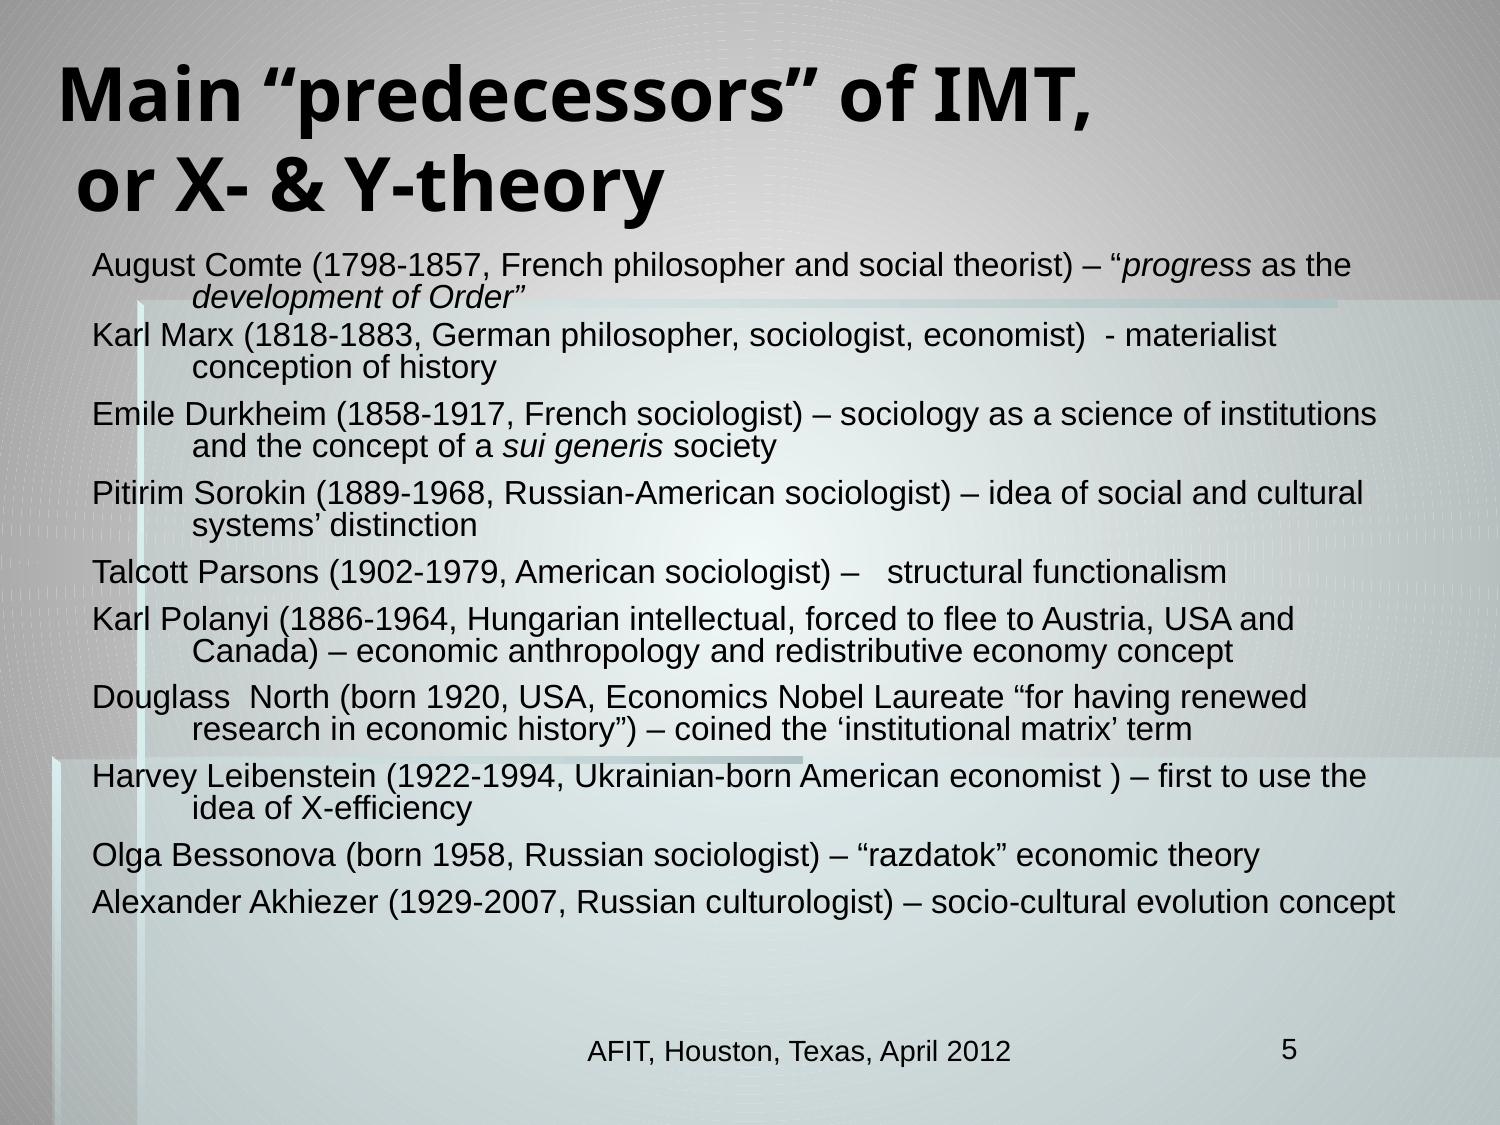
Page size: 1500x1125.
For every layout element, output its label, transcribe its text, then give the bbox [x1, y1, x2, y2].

list August Comte (1798-1857, French philosopher and social theorist) – “progress as the development of Order” Karl Marx (1818-1883, German philosopher, sociologist, economist) - materialist conception of history Emile Durkheim (1858-1917, French sociologist) – sociology as a science of institutions and the concept of a sui generis society Pitirim Sorokin (1889-1968, Russian-American sociologist) – idea of social and cultural systems’ distinction Talcott Parsons (1902-1979, American sociologist) – structural functionalism Karl Polanyi (1886-1964, Hungarian intellectual, forced to flee to Austria, USA and Canada) – economic anthropology and redistributive economy concept Douglass North (born 1920, USA, Economics Nobel Laureate “for having renewed research in economic history”) – coined the ‘institutional matrix’ term Harvey Leibenstein (1922-1994, Ukrainian-born American economist ) – first to use the idea of X-efficiency Olga Bessonova (born 1958, Russian sociologist) – “razdatok” economic theory Alexander Akhiezer (1929-2007, Russian culturologist) – socio-cultural evolution concept [76, 243, 1424, 987]
footer AFIT, Houston, Texas, April 2012 [562, 1024, 1038, 1103]
slide_number 5 [962, 1022, 1313, 1102]
title Main “predecessors” of IMT, or X- & Y-theory [40, 42, 1471, 231]
